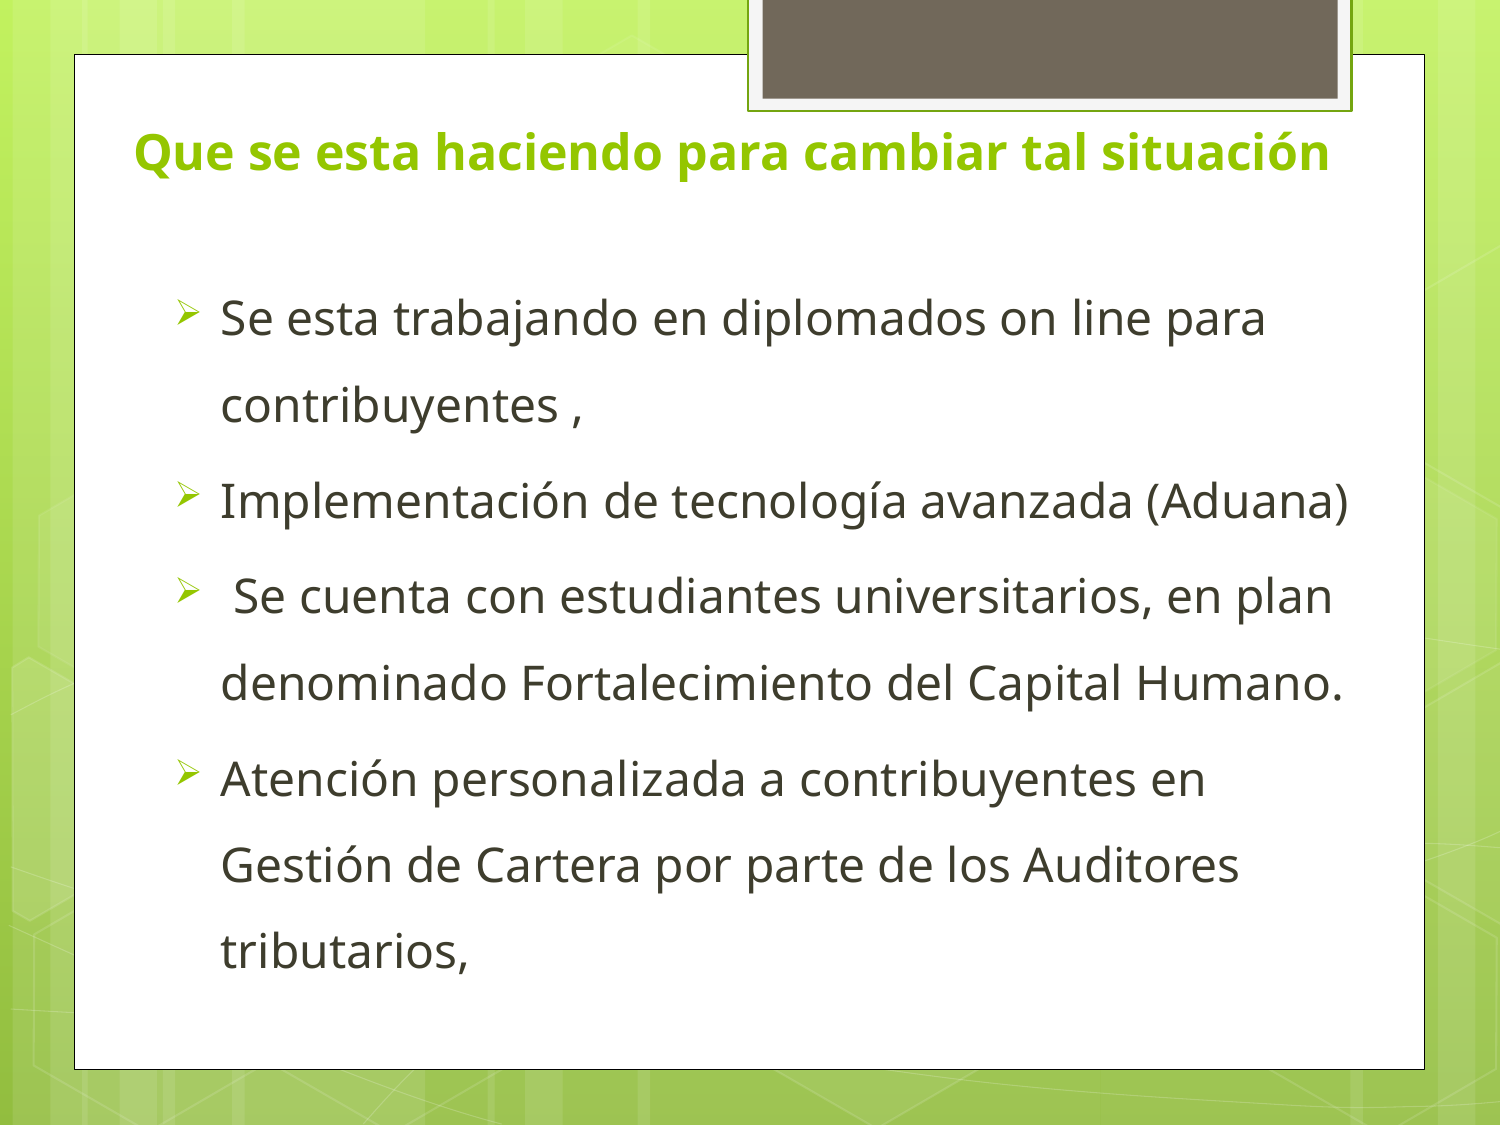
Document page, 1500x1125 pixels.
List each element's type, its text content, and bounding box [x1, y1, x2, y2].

title Que se esta haciendo para cambiar tal situación [76, 0, 1388, 188]
list Se esta trabajando en diplomados on line para contribuyentes , Implementación de tecnología avanzada (Aduana) Se cuenta con estudiantes universitarios, en plan denominado Fortalecimiento del Capital Humano. Atención personalizada a contribuyentes en Gestión de Cartera por parte de los Auditores tributarios, [147, 188, 1382, 988]
